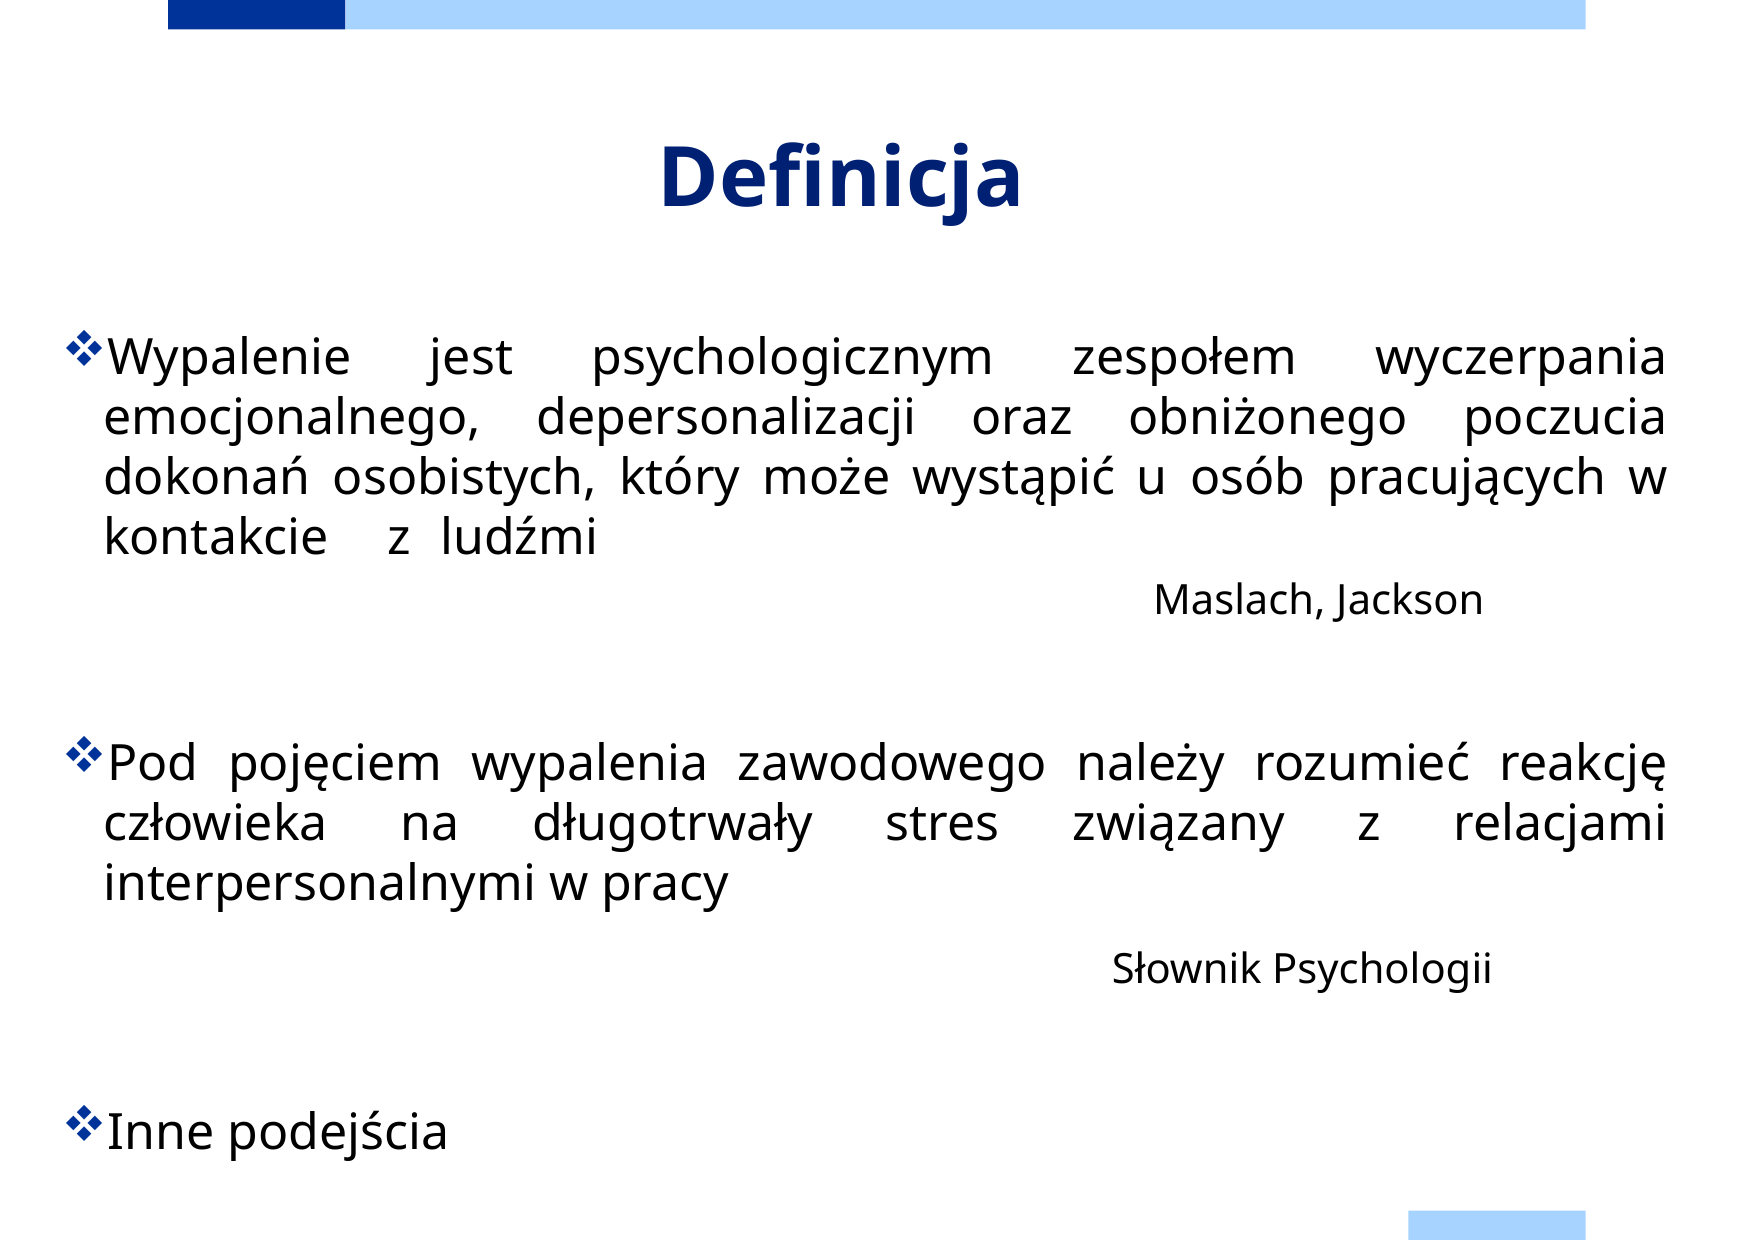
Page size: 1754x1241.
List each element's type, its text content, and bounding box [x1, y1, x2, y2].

title Definicja [97, 147, 1586, 254]
list Wypalenie jest psychologicznym zespołem wyczerpania emocjonalnego, depersonalizacji oraz obniżonego poczucia dokonań osobistych, który może wystąpić u osób pracujących w kontakcie z ludźmi Maslach, Jackson Pod pojęciem wypalenia zawodowego należy rozumieć reakcję człowieka na długotrwały stres związany z relacjami interpersonalnymi w pracy Słownik Psychologii Inne podejścia [61, 324, 1669, 1199]
